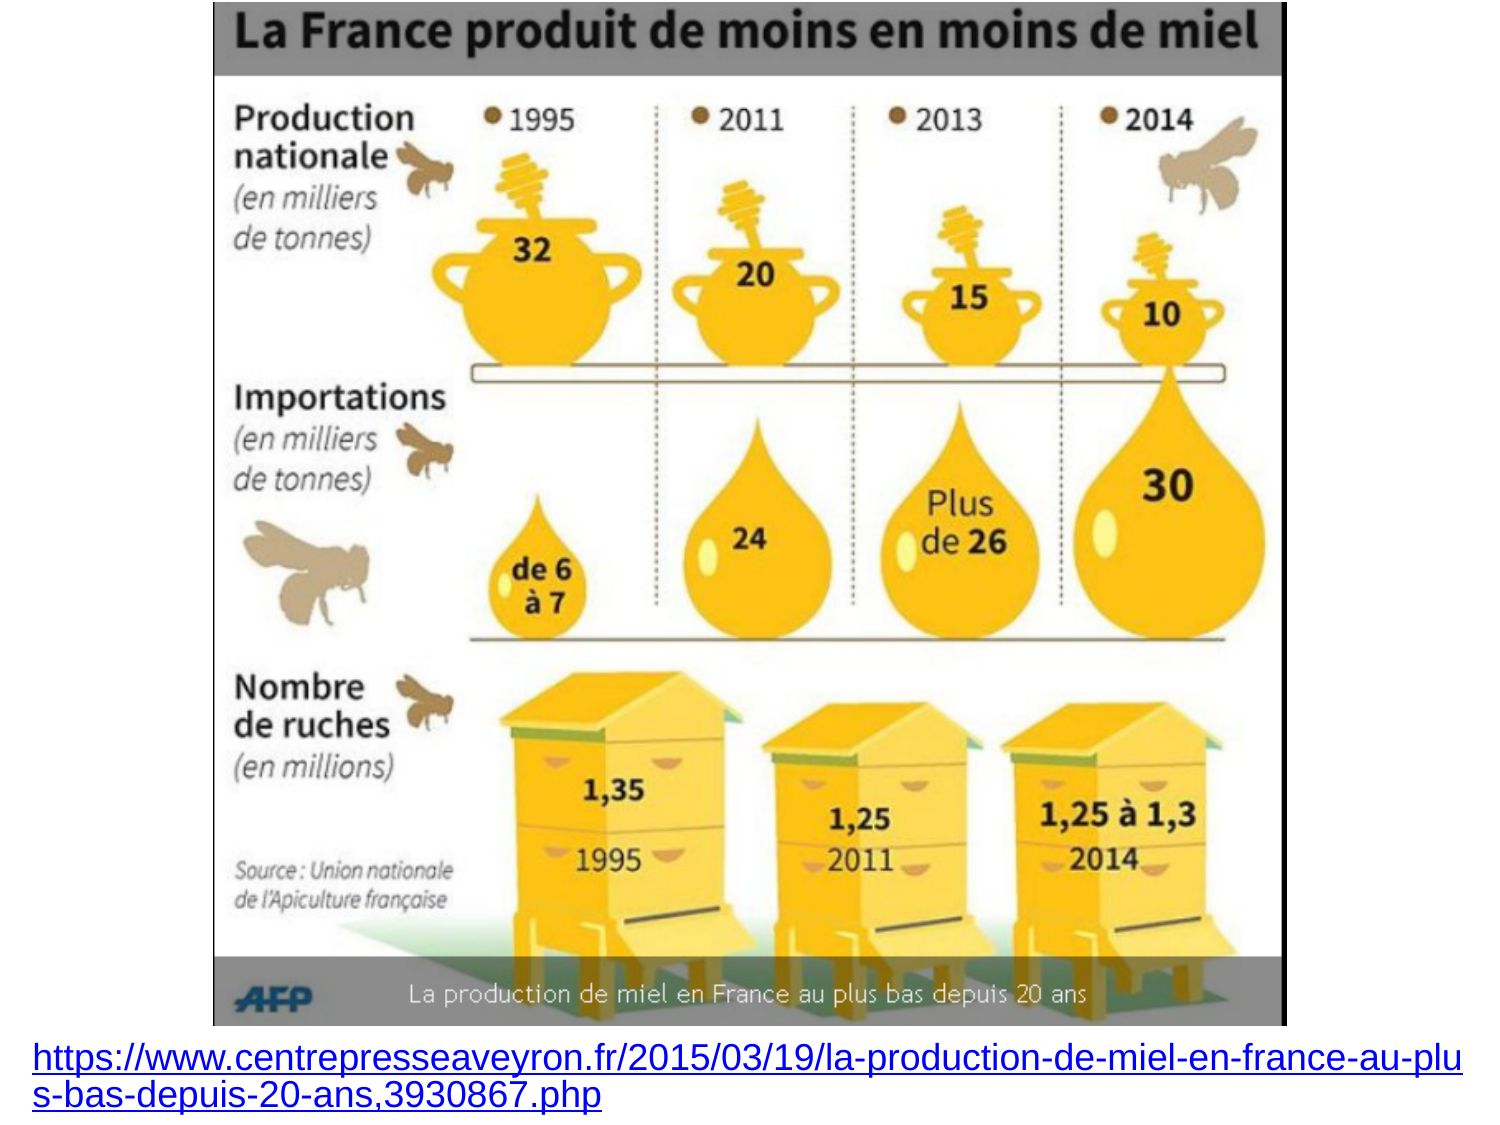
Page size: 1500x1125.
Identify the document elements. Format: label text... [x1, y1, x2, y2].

picture [213, 2, 1287, 1026]
text_box https://www.centrepresseaveyron.fr/2015/03/19/la-production-de-miel-en-france-au-plus-bas-depuis-20-ans,3930867.php [17, 1025, 1483, 1086]
